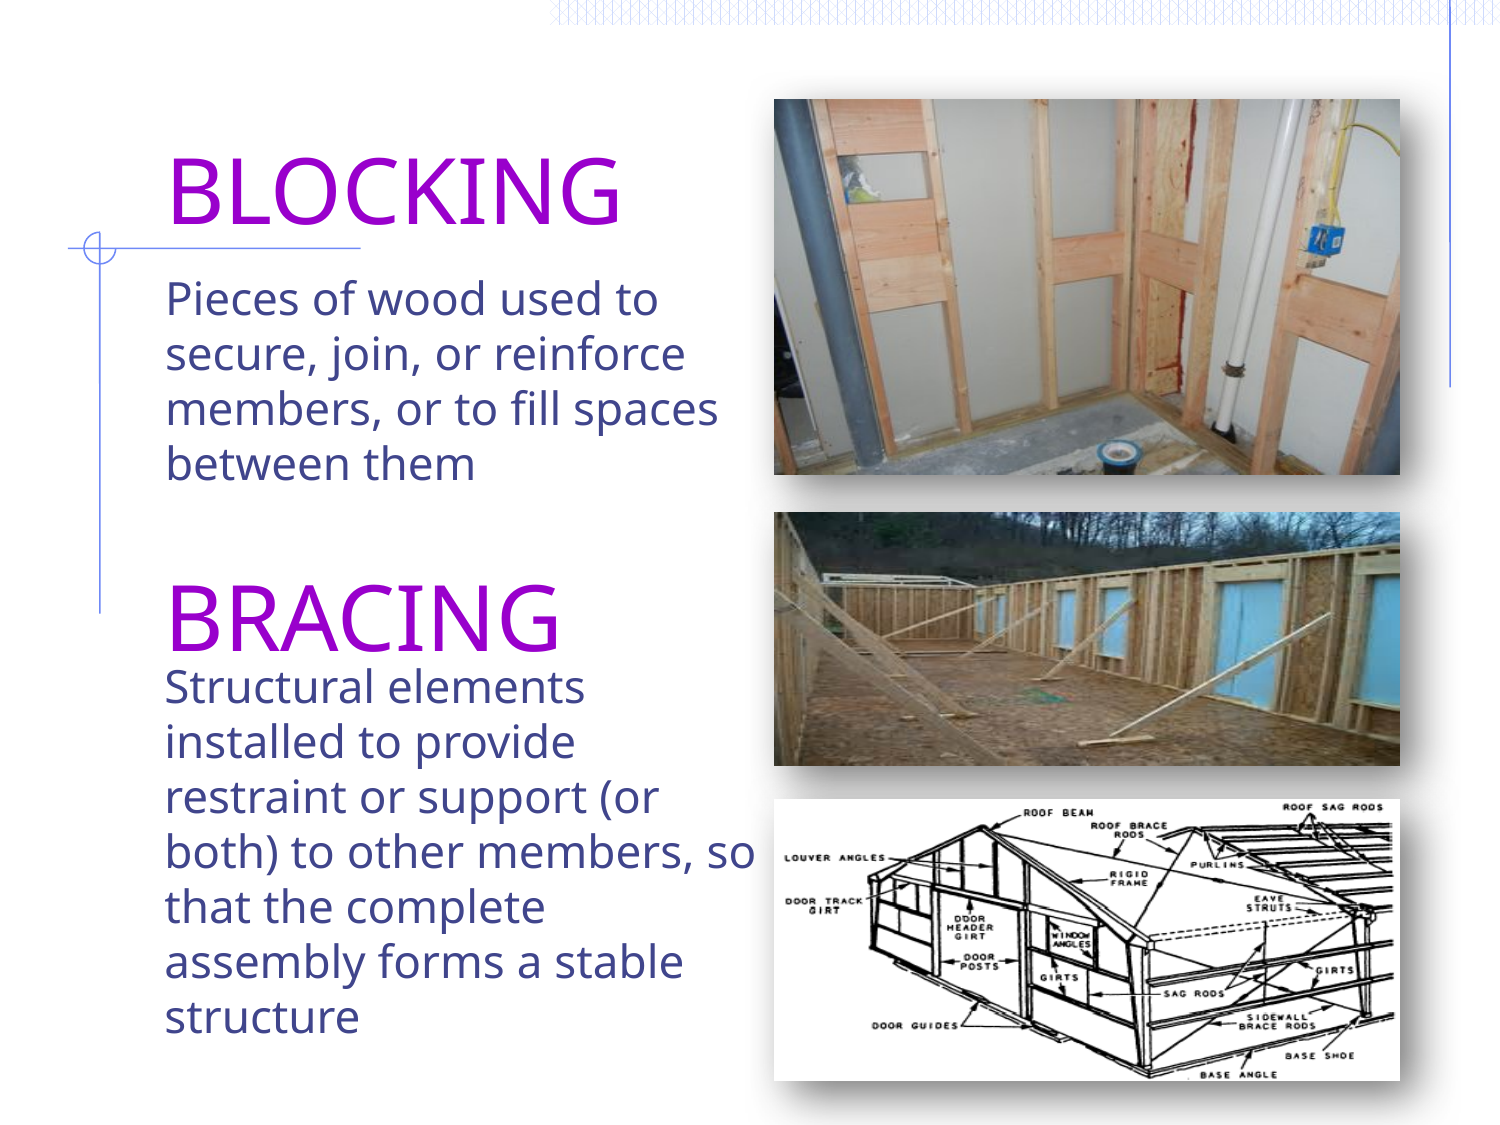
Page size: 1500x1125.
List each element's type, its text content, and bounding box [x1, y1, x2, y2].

picture [774, 799, 1401, 1081]
list BRACING [149, 422, 767, 650]
picture [774, 512, 1401, 766]
list Pieces of wood used to secure, join, or reinforce members, or to fill spaces between them [150, 262, 738, 422]
picture [774, 99, 1401, 476]
list Structural elements installed to provide restraint or support (or both) to other members, so that the complete assembly forms a stable structure [149, 650, 764, 963]
list BLOCKING [150, 99, 738, 250]
